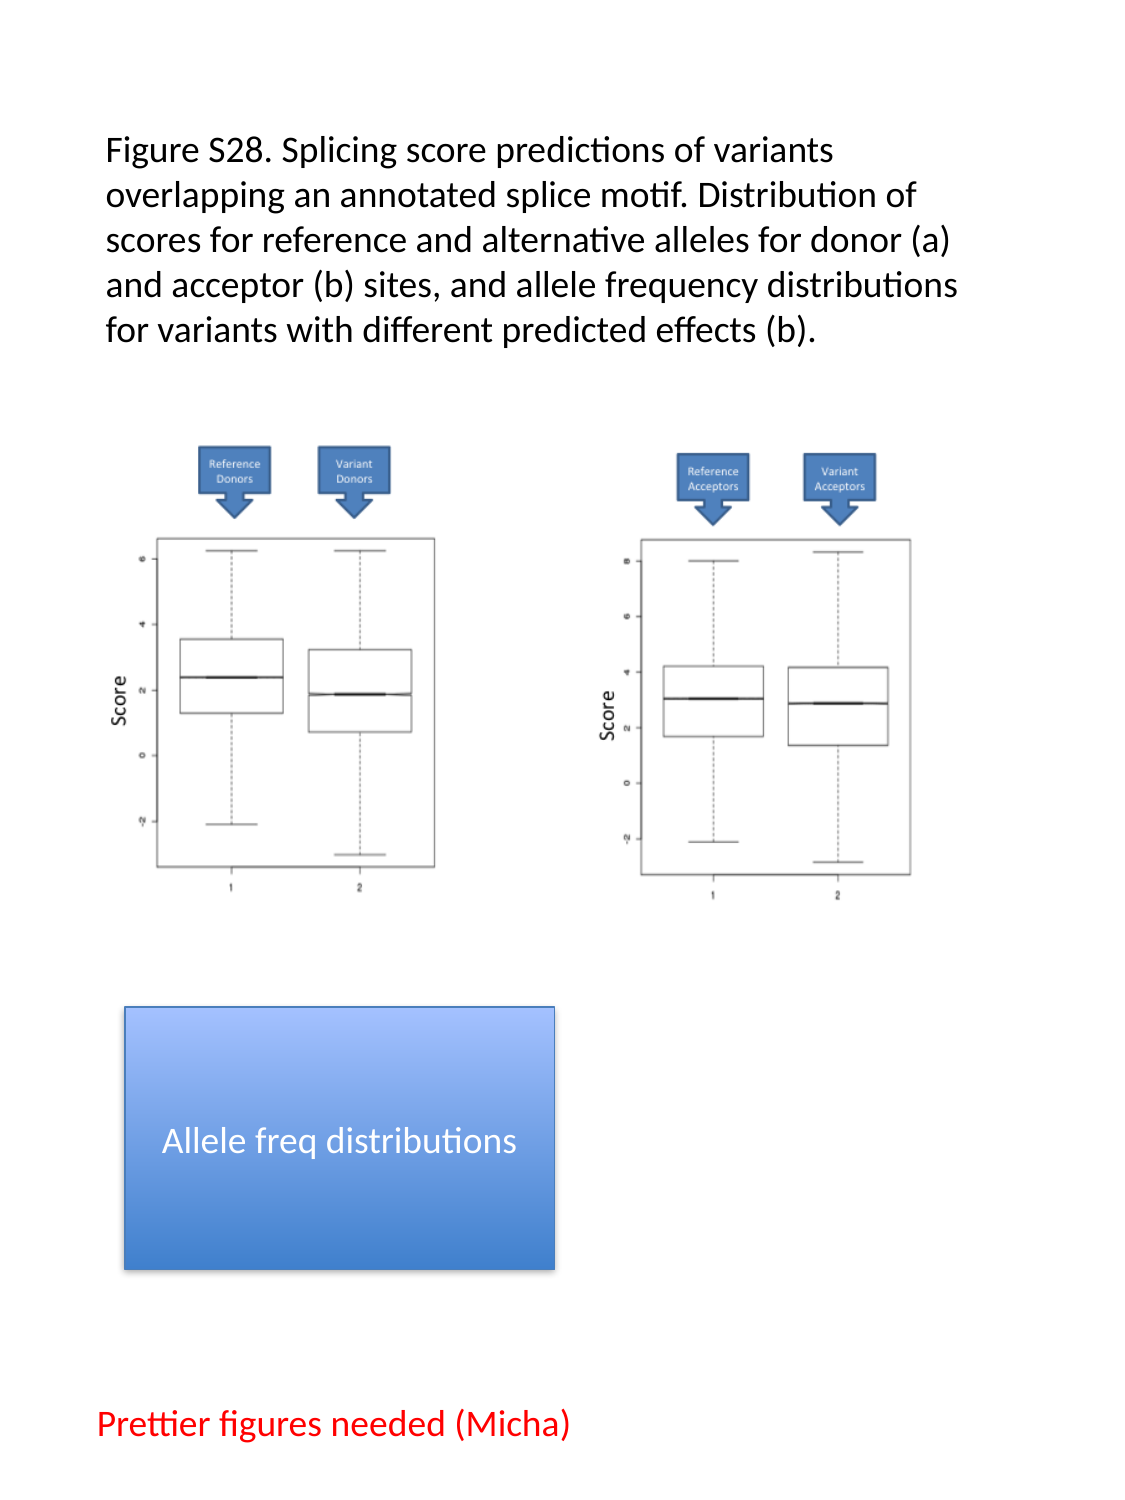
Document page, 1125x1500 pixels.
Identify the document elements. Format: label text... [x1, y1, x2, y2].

text_box Allele freq distributions [124, 1006, 555, 1270]
picture [22, 417, 1068, 901]
text_box Figure S28. Splicing score predictions of variants overlapping an annotated splice motif. Distribution of scores for reference and alternative alleles for donor (a) and acceptor (b) sites, and allele frequency distributions for variants with different predicted effects (b). [90, 117, 984, 358]
text_box Prettier figures needed (Micha) [82, 1391, 587, 1452]
